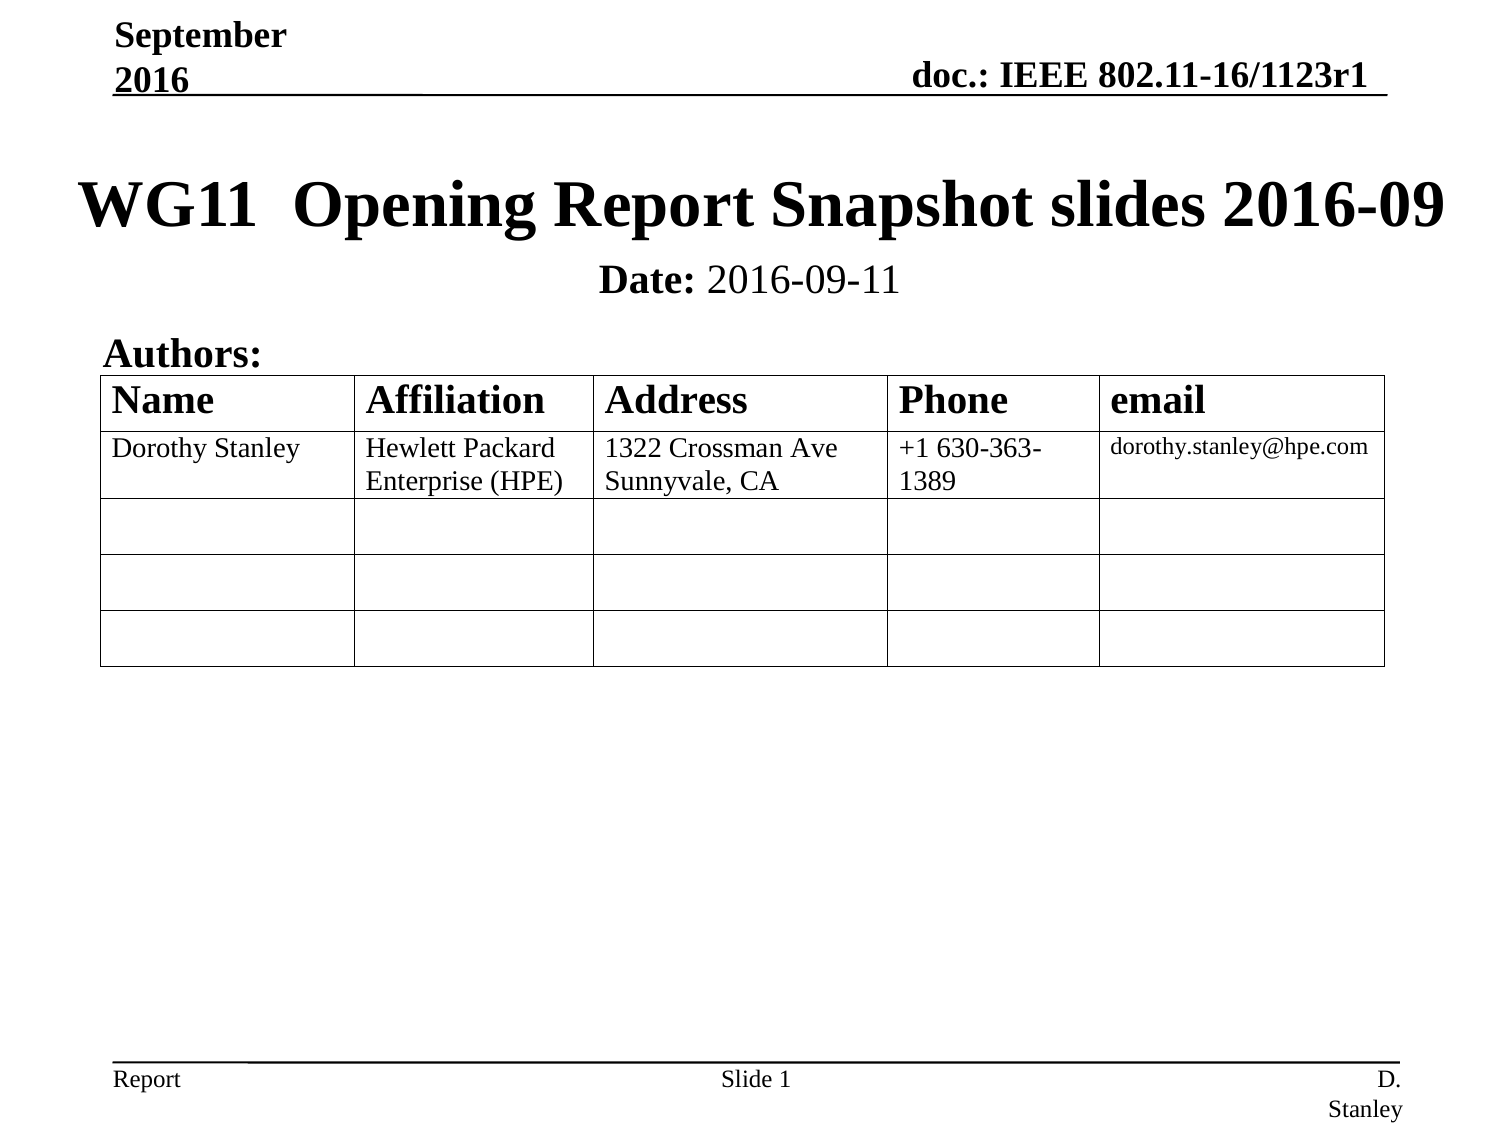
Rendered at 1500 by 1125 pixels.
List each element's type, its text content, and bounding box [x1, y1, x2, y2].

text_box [85, 374, 1415, 782]
footer D. Stanley, HP Enterprise [1325, 1062, 1402, 1093]
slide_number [114, 54, 335, 100]
slide_number Slide 1 [712, 1062, 800, 1093]
title WG11 Opening Report Snapshot slides 2016-09 [24, 112, 1500, 288]
list Date: 2016-09-11 [112, 249, 1388, 313]
text_box Authors: [87, 318, 325, 373]
